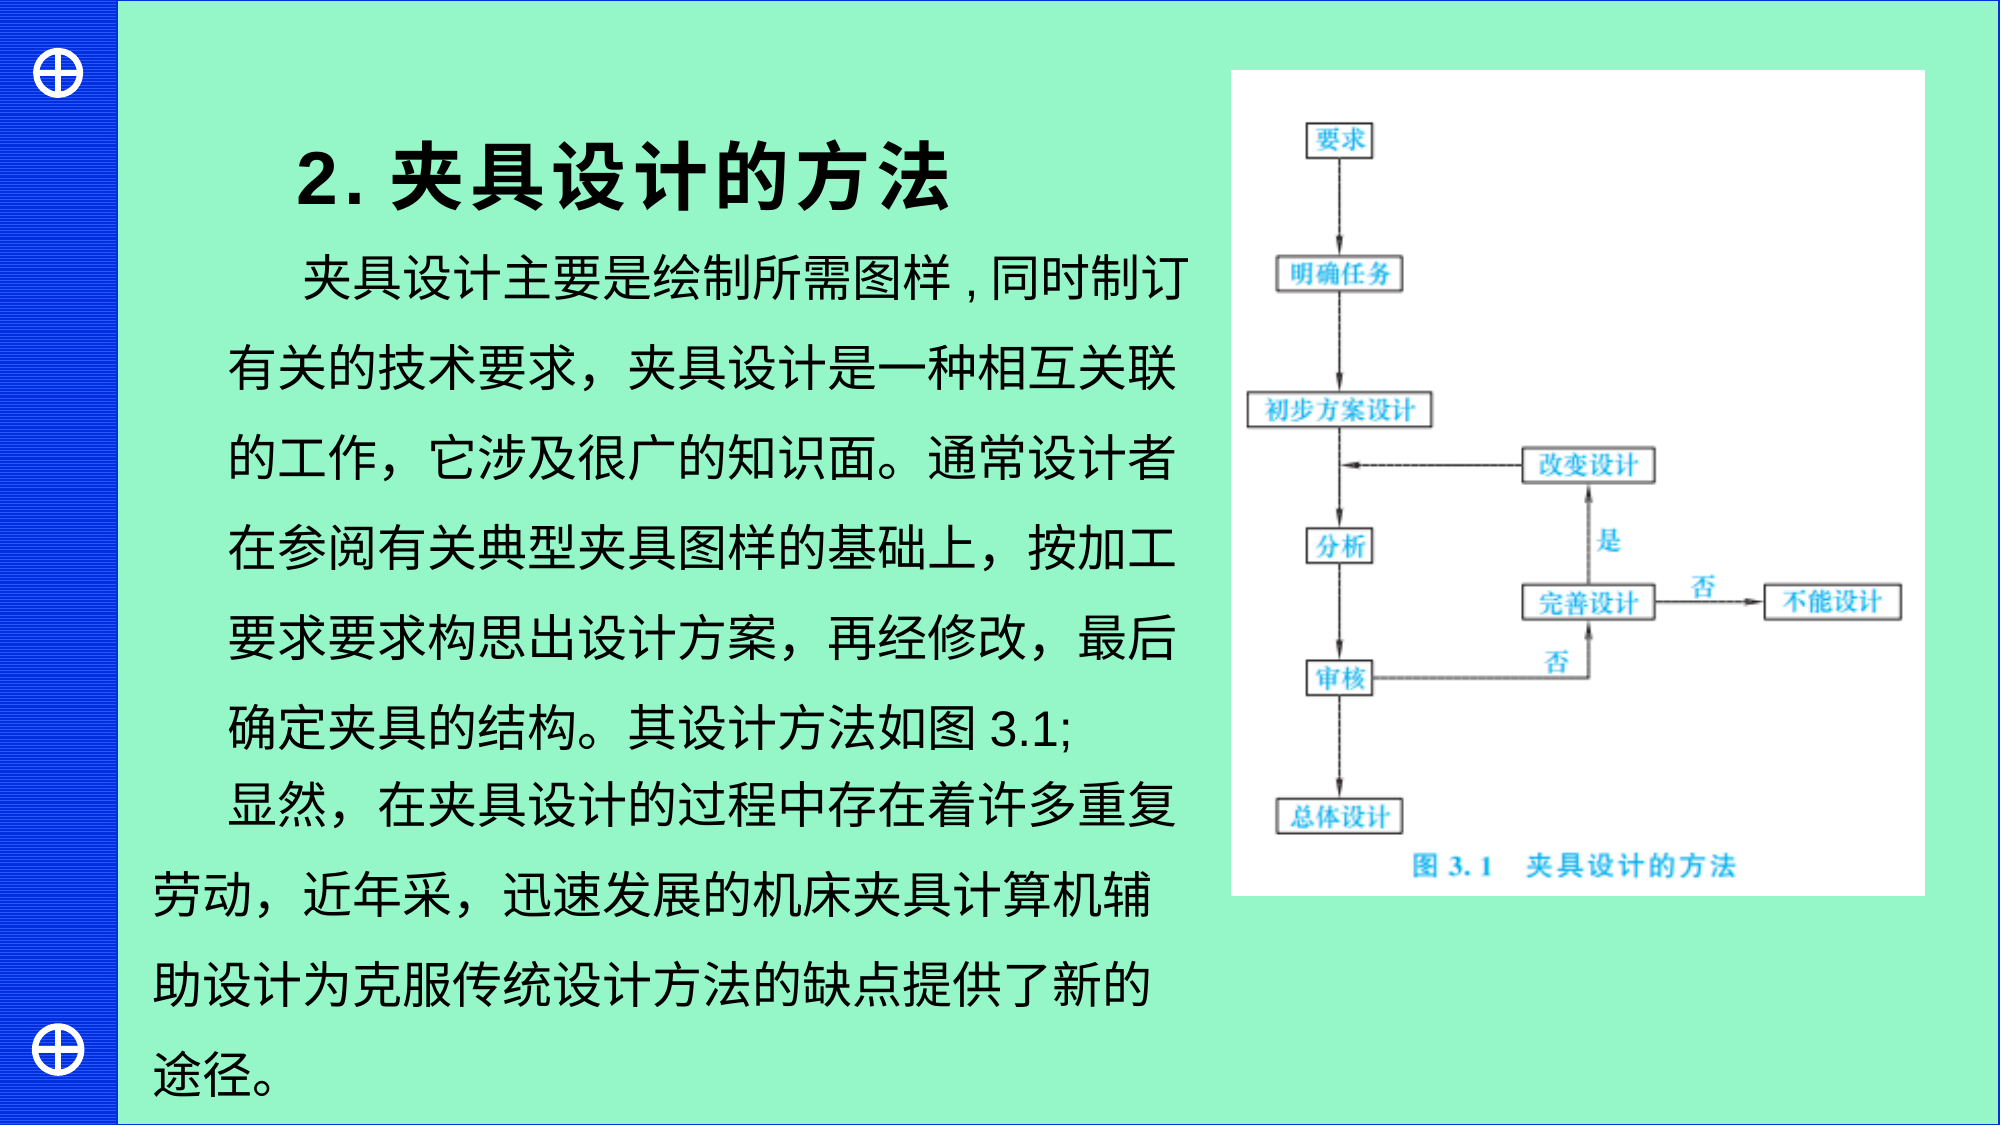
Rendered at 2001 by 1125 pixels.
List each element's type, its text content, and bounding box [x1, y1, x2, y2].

text_box 2.夹具设计的方法 [173, 106, 1231, 228]
picture [1231, 70, 1925, 896]
text_box 显然，在夹具设计的过程中存在着许多重复劳动，近年采，迅速发展的机床夹具计算机辅助设计为克服传统设计方法的缺点提供了新的途径。 [137, 736, 1213, 1112]
text_box 夹具设计主要是绘制所需图样,同时制订有关的技术要求，夹具设计是一种相互关联的工作，它涉及很广的知识面。通常设计者在参阅有关典型夹具图样的基础上，按加工要求要求构思出设计方案，再经修改，最后确定夹具的结构。其设计方法如图3.1; [212, 208, 1231, 764]
